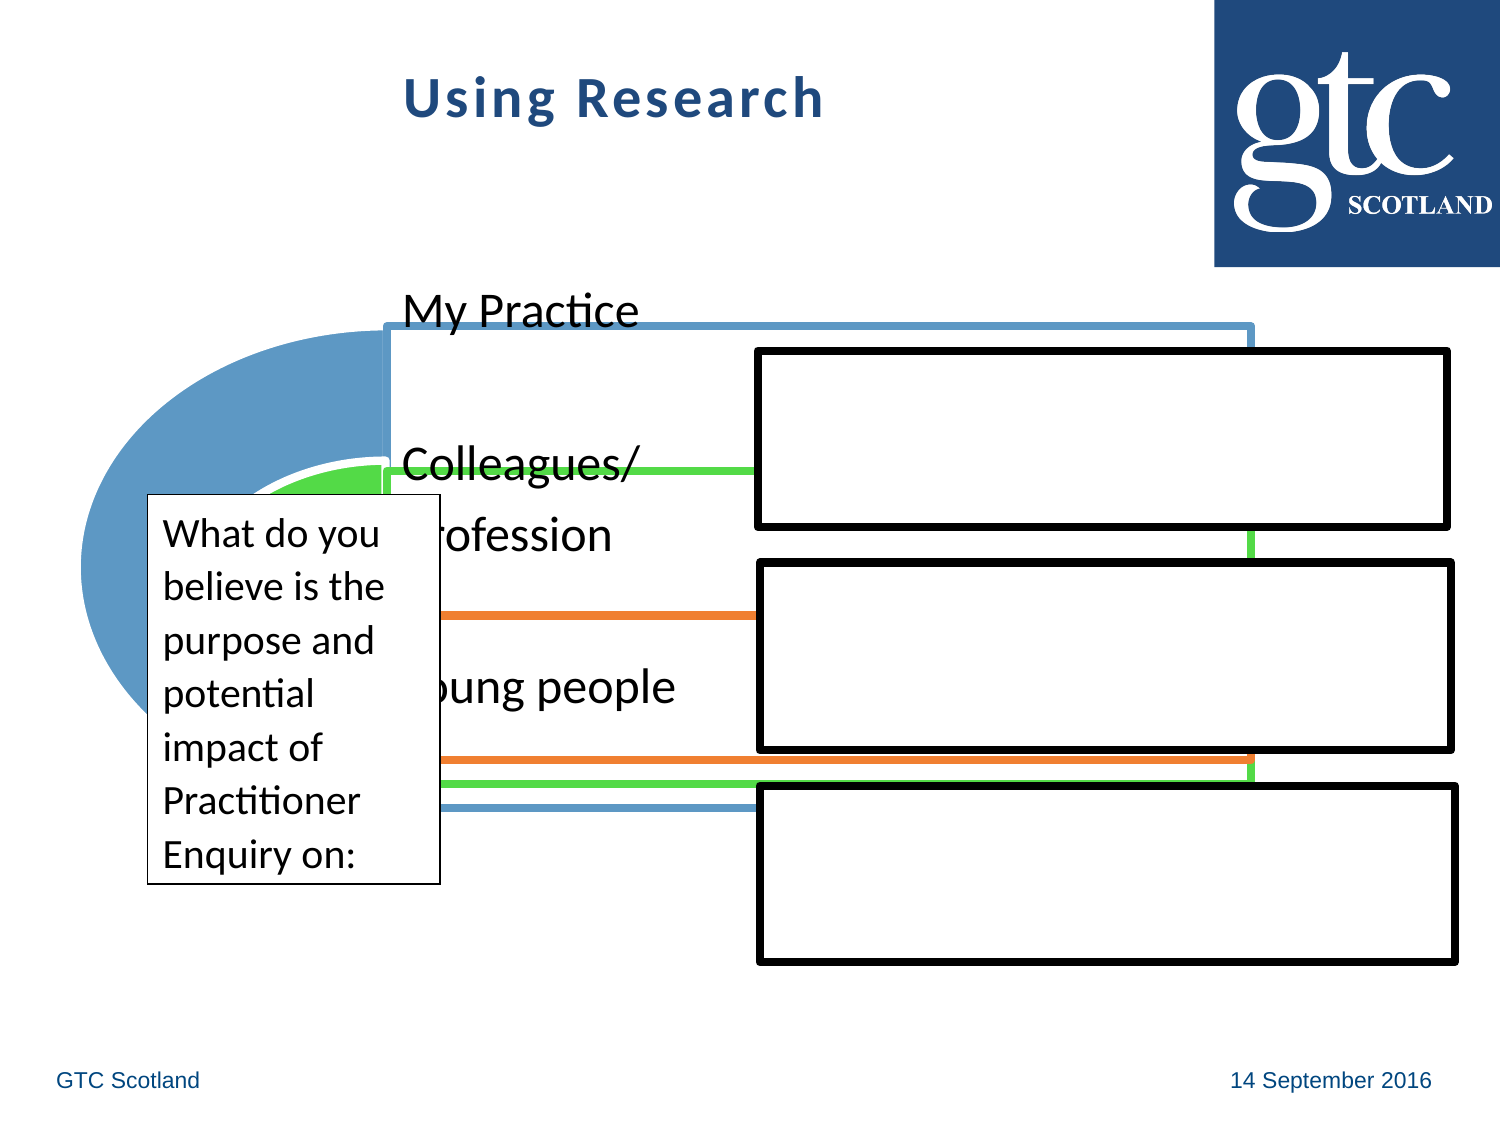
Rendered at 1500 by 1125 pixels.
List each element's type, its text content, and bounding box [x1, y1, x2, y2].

picture [1234, 51, 1492, 232]
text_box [76, 325, 1459, 1057]
footer GTC Scotland [41, 1058, 529, 1102]
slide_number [1074, 1078, 1447, 1102]
title Using Research [41, 51, 1188, 200]
